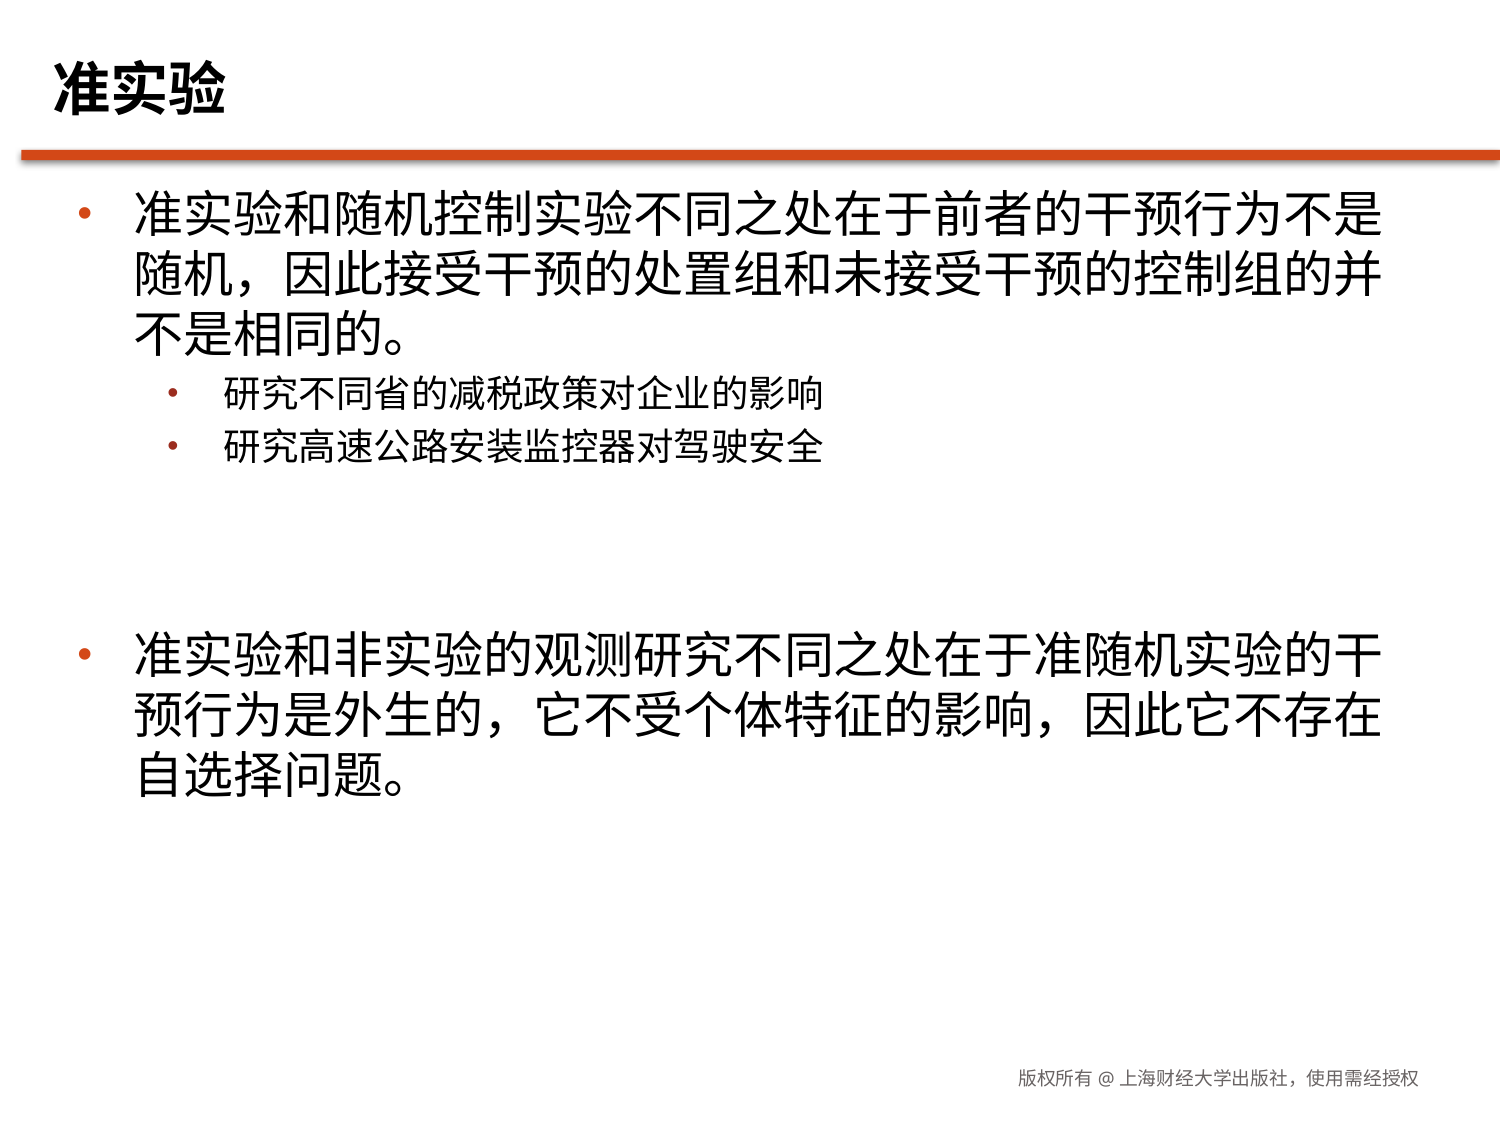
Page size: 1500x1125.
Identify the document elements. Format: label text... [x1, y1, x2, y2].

title 准实验 [37, 50, 1369, 138]
list 准实验和随机控制实验不同之处在于前者的干预行为不是随机，因此接受干预的处置组和未接受干预的控制组的并不是相同的。 研究不同省的减税政策对企业的影响 研究高速公路安装监控器对驾驶安全 准实验和非实验的观测研究不同之处在于准随机实验的干预行为是外生的，它不受个体特征的影响，因此它不存在自选择问题。 [62, 174, 1400, 1032]
footer 版权所有@上海财经大学出版社，使用需经授权 [975, 1046, 1463, 1109]
